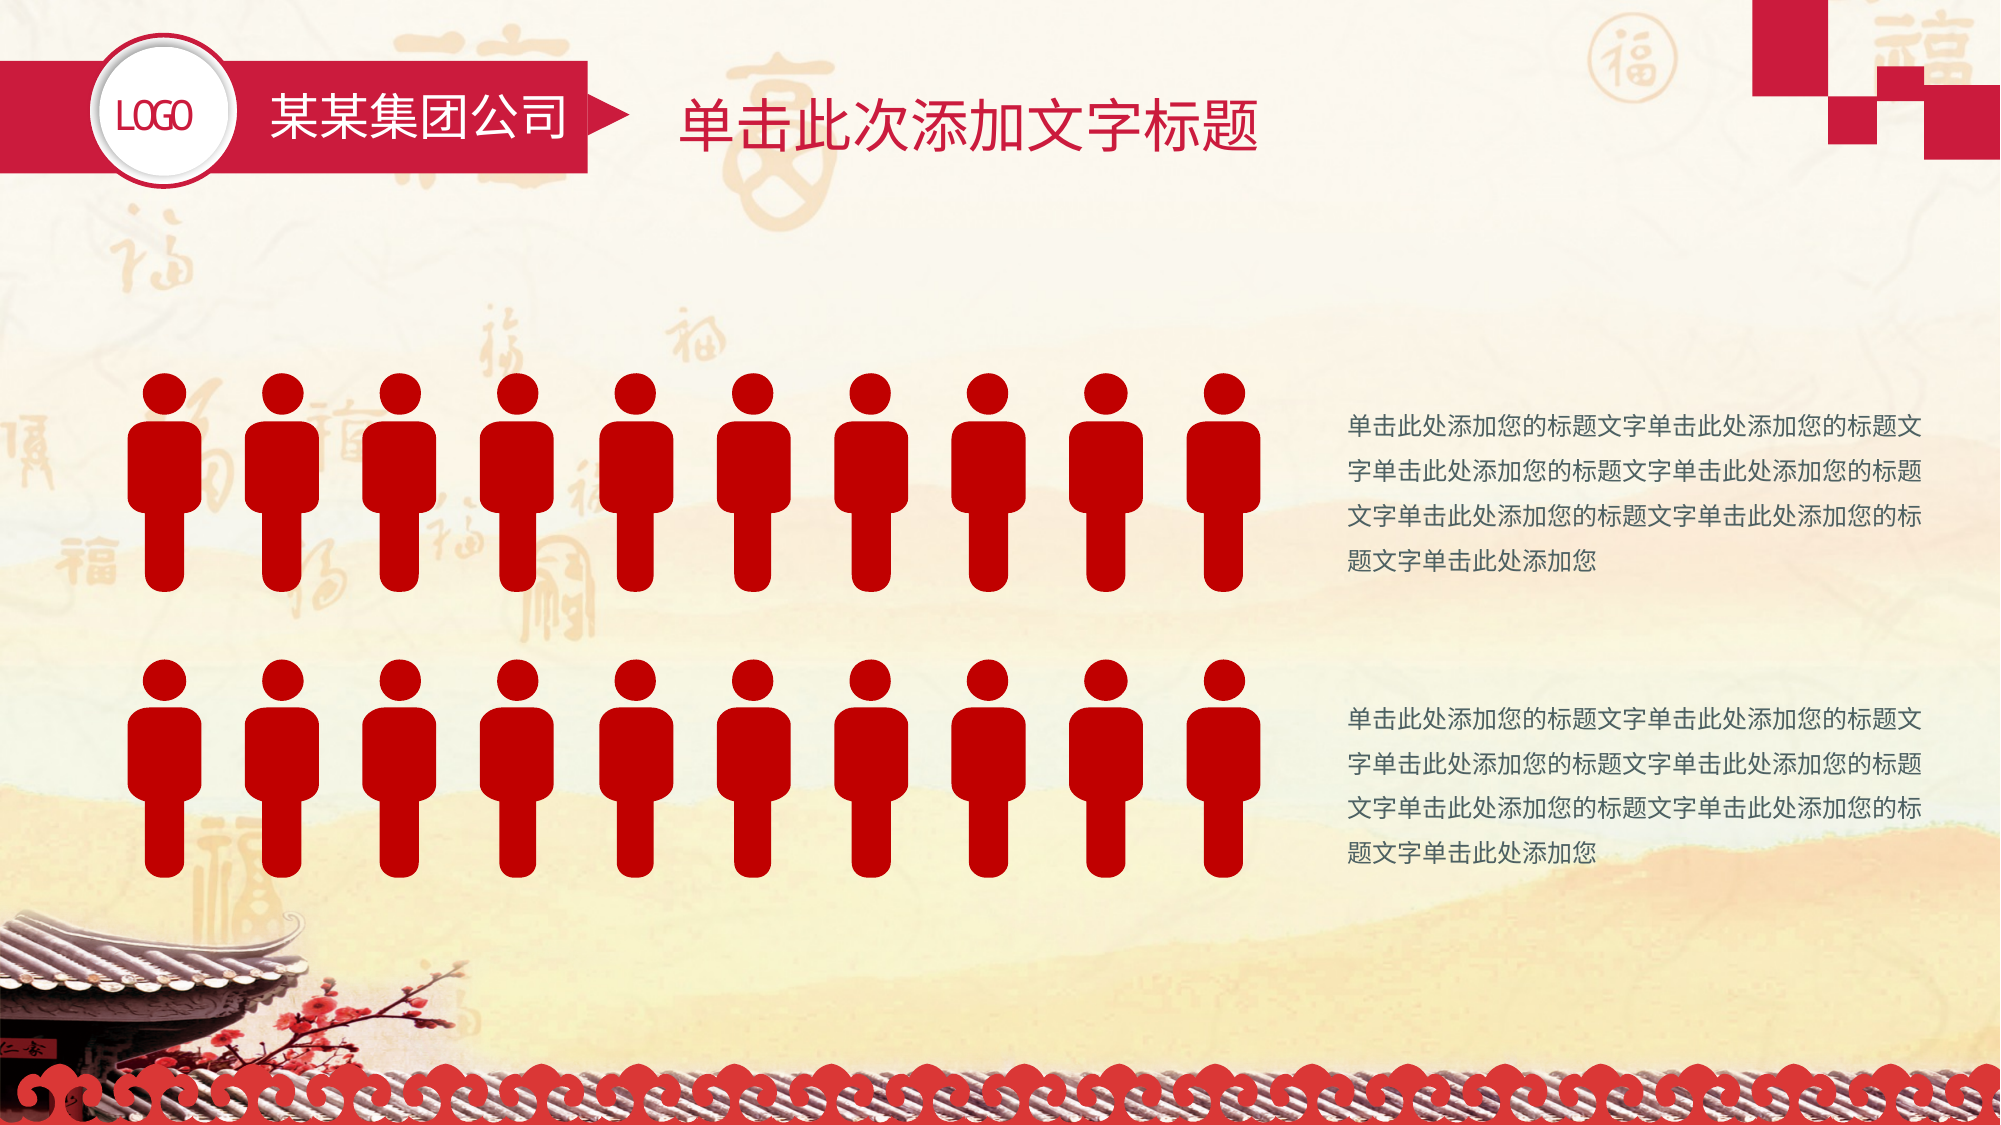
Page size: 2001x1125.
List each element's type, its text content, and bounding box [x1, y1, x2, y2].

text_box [0, 1061, 2000, 1125]
picture [1829, 0, 2000, 96]
text_box 单击此处添加您的标题文字单击此处添加您的标题文字单击此处添加您的标题文字单击此处添加您的标题文字单击此处添加您的标题文字单击此处添加您的标题文字单击此处添加您 [1333, 680, 1955, 876]
text_box 单击此处添加您的标题文字单击此处添加您的标题文字单击此处添加您的标题文字单击此处添加您的标题文字单击此处添加您的标题文字单击此处添加您的标题文字单击此处添加您 [1333, 388, 1955, 583]
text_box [127, 373, 1261, 878]
picture [0, 0, 2000, 1061]
